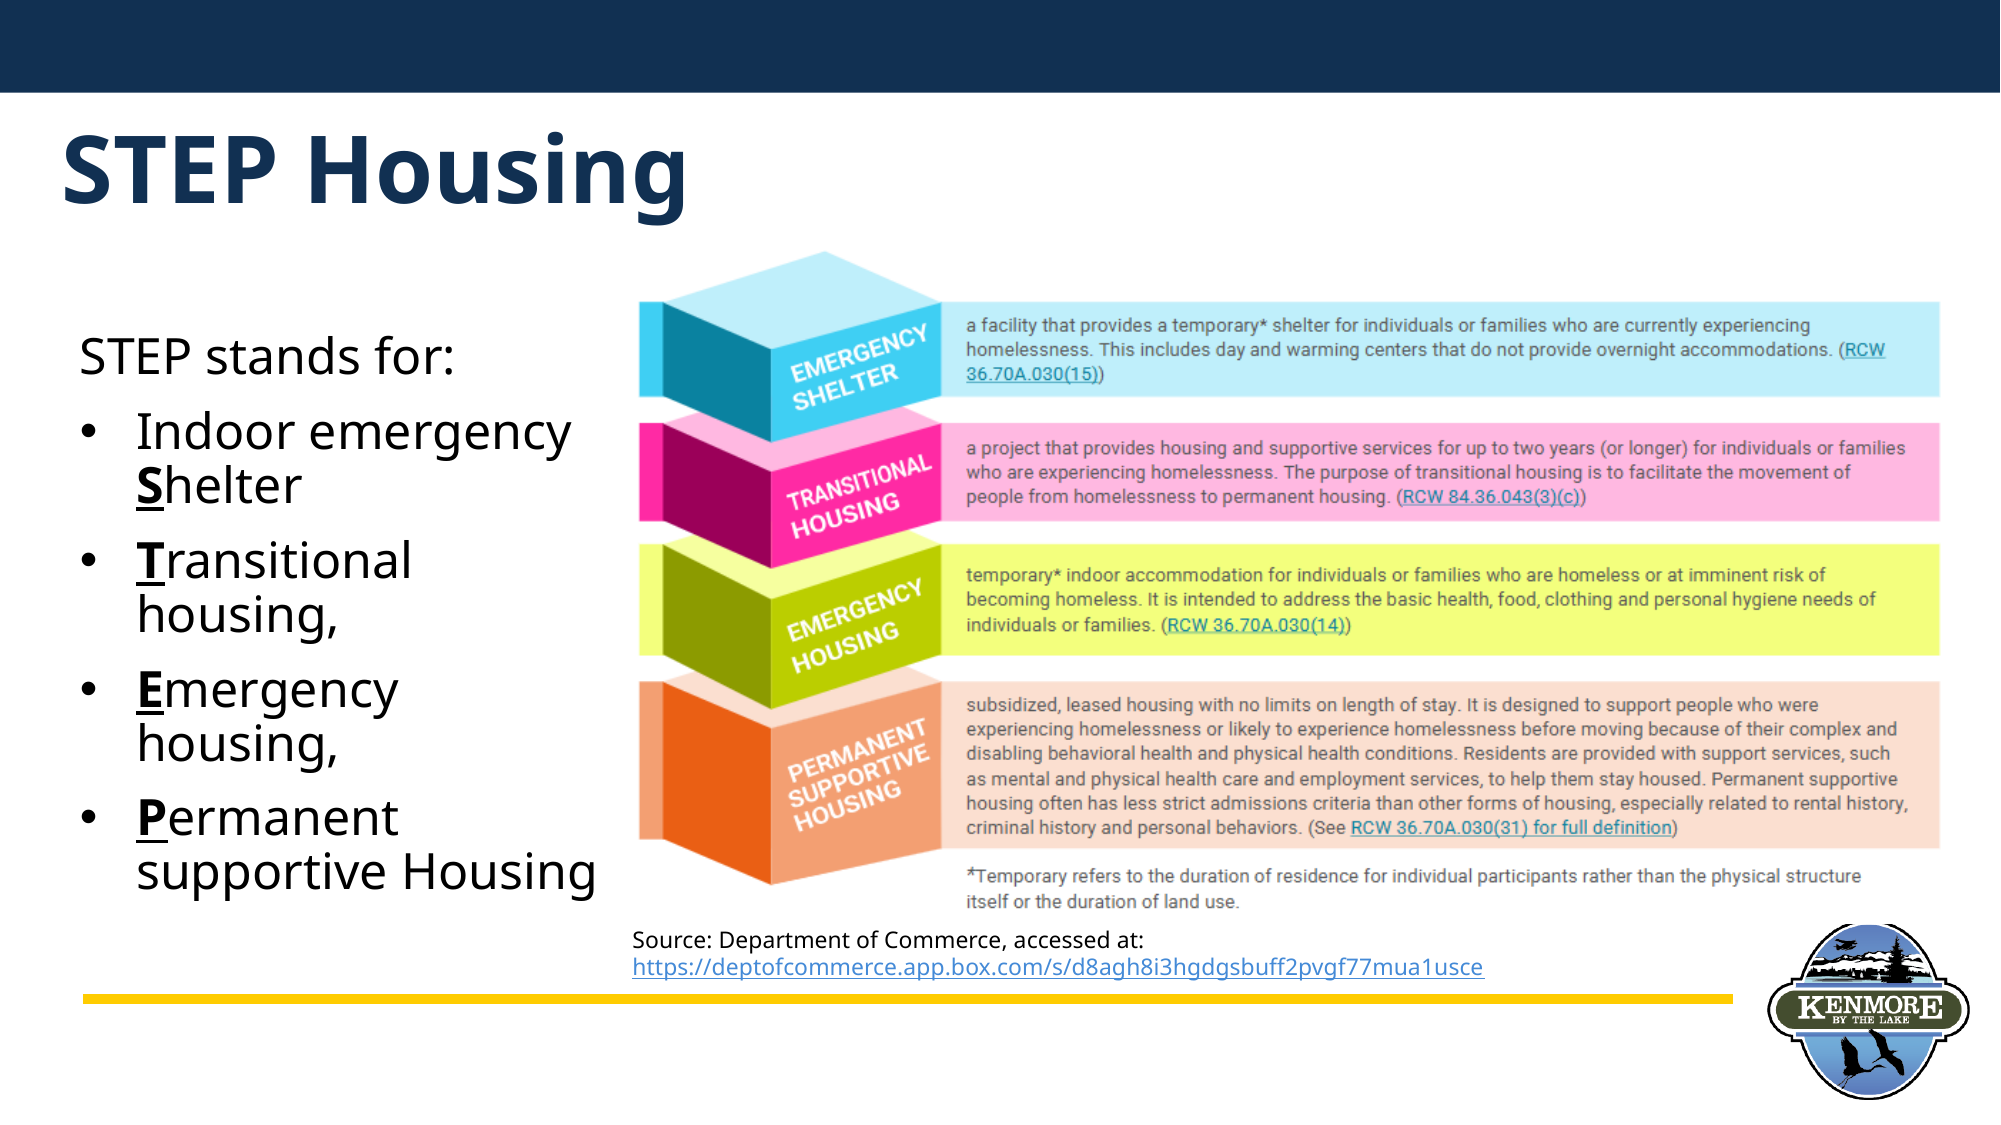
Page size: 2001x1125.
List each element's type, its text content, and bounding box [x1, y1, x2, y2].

slide_number 8 [1412, 1042, 1863, 1103]
text_box [0, 0, 2000, 94]
text_box Source: Department of Commerce, accessed at: https://deptofcommerce.app.box.com/s/d8agh8i3hgdgsbuff2pvgf77mua1usce [617, 924, 1608, 992]
subtitle STEP stands for: Indoor emergency Shelter Transitional housing, Emergency housing, Permanent supportive Housing [64, 323, 618, 1019]
picture [617, 242, 1970, 1100]
title STEP Housing [46, 94, 1940, 231]
